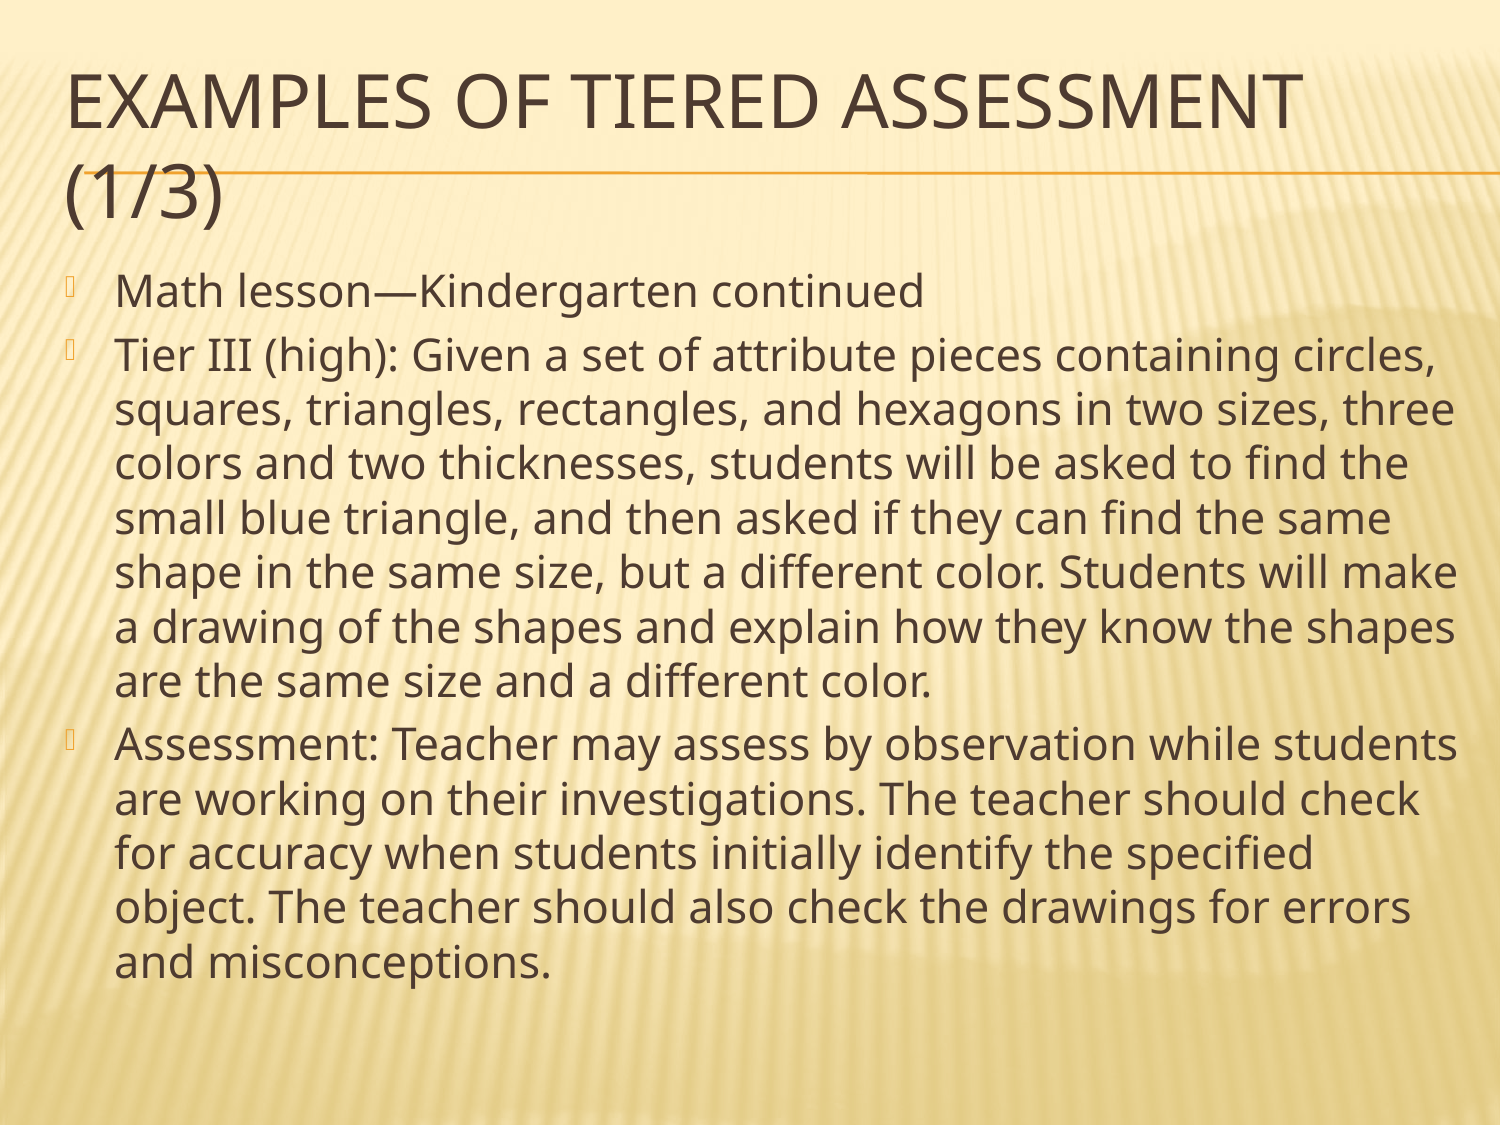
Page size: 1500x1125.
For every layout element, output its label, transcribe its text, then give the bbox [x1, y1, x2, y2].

title Examples of tiered assessment (1/3) [50, 75, 1475, 213]
list Math lesson—Kindergarten continued Tier III (high): Given a set of attribute pieces containing circles, squares, triangles, rectangles, and hexagons in two sizes, three colors and two thicknesses, students will be asked to find the small blue triangle, and then asked if they can find the same shape in the same size, but a different color. Students will make a drawing of the shapes and explain how they know the shapes are the same size and a different color. Assessment: Teacher may assess by observation while students are working on their investigations. The teacher should check for accuracy when students initially identify the specified object. The teacher should also check the drawings for errors and misconceptions. [50, 254, 1475, 998]
